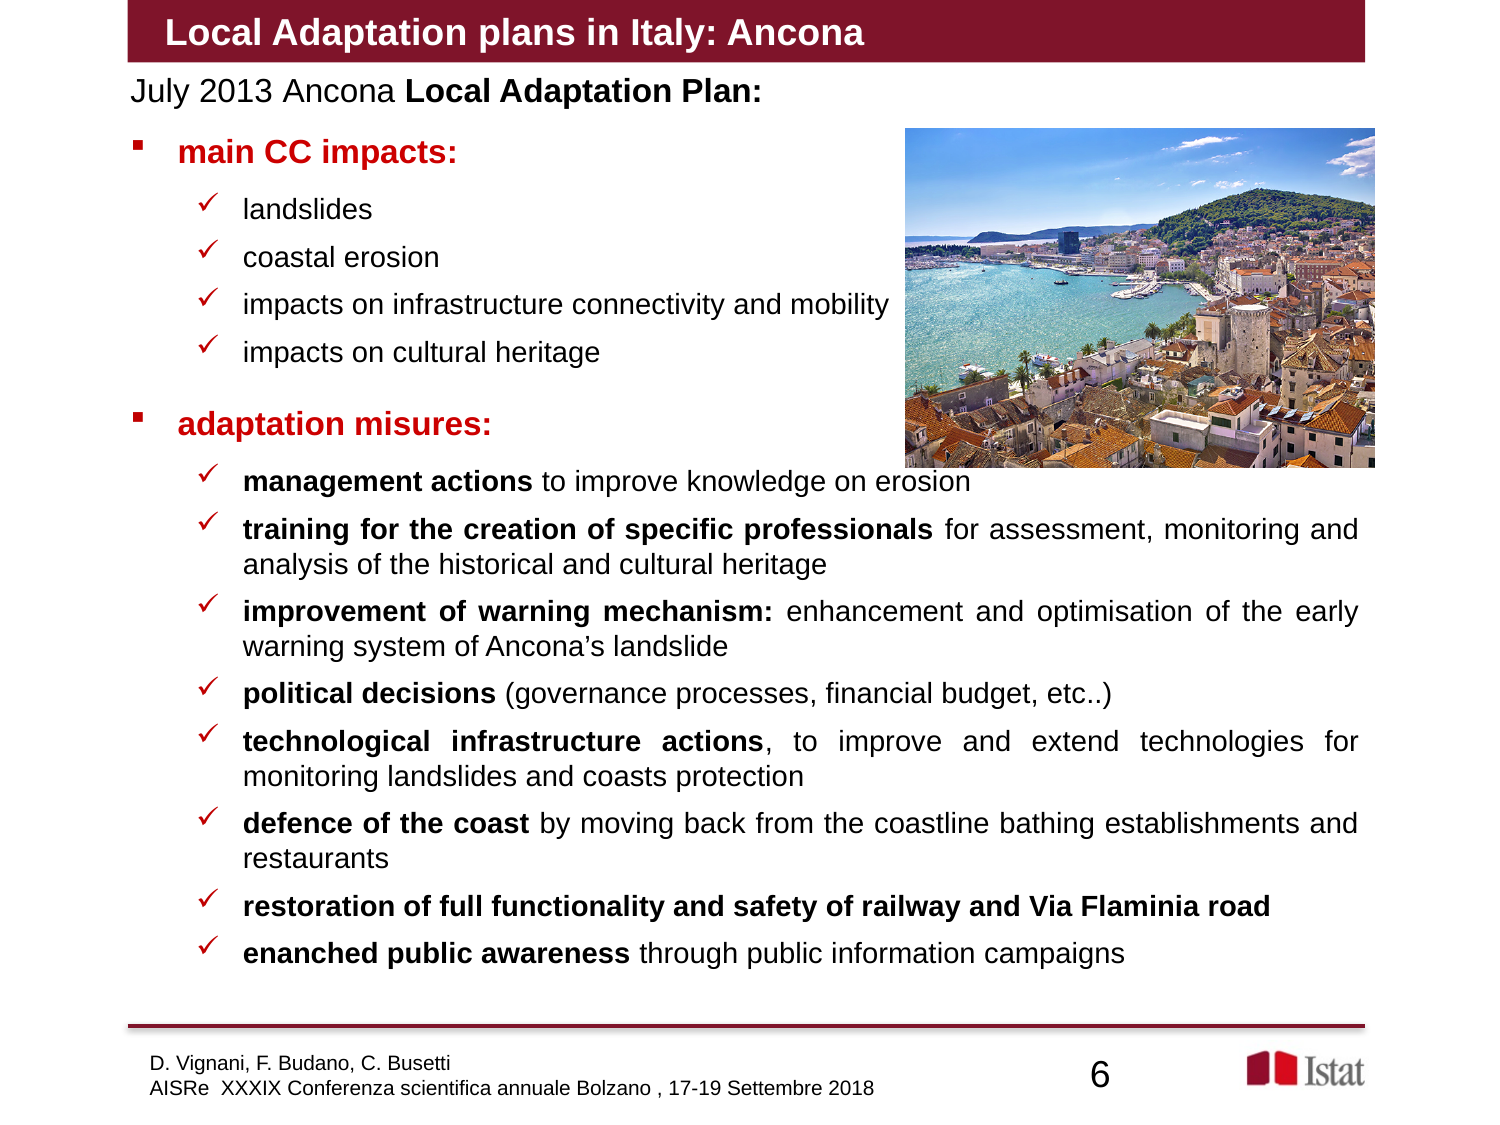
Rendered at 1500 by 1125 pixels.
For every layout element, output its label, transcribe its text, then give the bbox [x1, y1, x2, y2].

text_box Local Adaptation plans in Italy: Ancona [149, 0, 1500, 62]
slide_number 6 [1074, 1042, 1425, 1103]
text_box D. Vignani, F. Budano, C. Busetti AISRe XXXIX Conferenza scientifica annuale Bolzano , 17-19 Settembre 2018 [134, 1051, 997, 1108]
picture [905, 127, 1375, 468]
list July 2013 Ancona Local Adaptation Plan: main CC impacts: landslides coastal erosion impacts on infrastructure connectivity and mobility impacts on cultural heritage adaptation misures: management actions to improve knowledge on erosion training for the creation of specific professionals for assessment, monitoring and analysis of the historical and cultural heritage improvement of warning mechanism: enhancement and optimisation of the early warning system of Ancona’s landslide political decisions (governance processes, financial budget, etc..) technological infrastructure actions, to improve and extend technologies for monitoring landslides and coasts protection defence of the coast by moving back from the coastline bathing establishments and restaurants restoration of full functionality and safety of railway and Via Flaminia road enanched public awareness through public information campaigns [115, 62, 1375, 1051]
